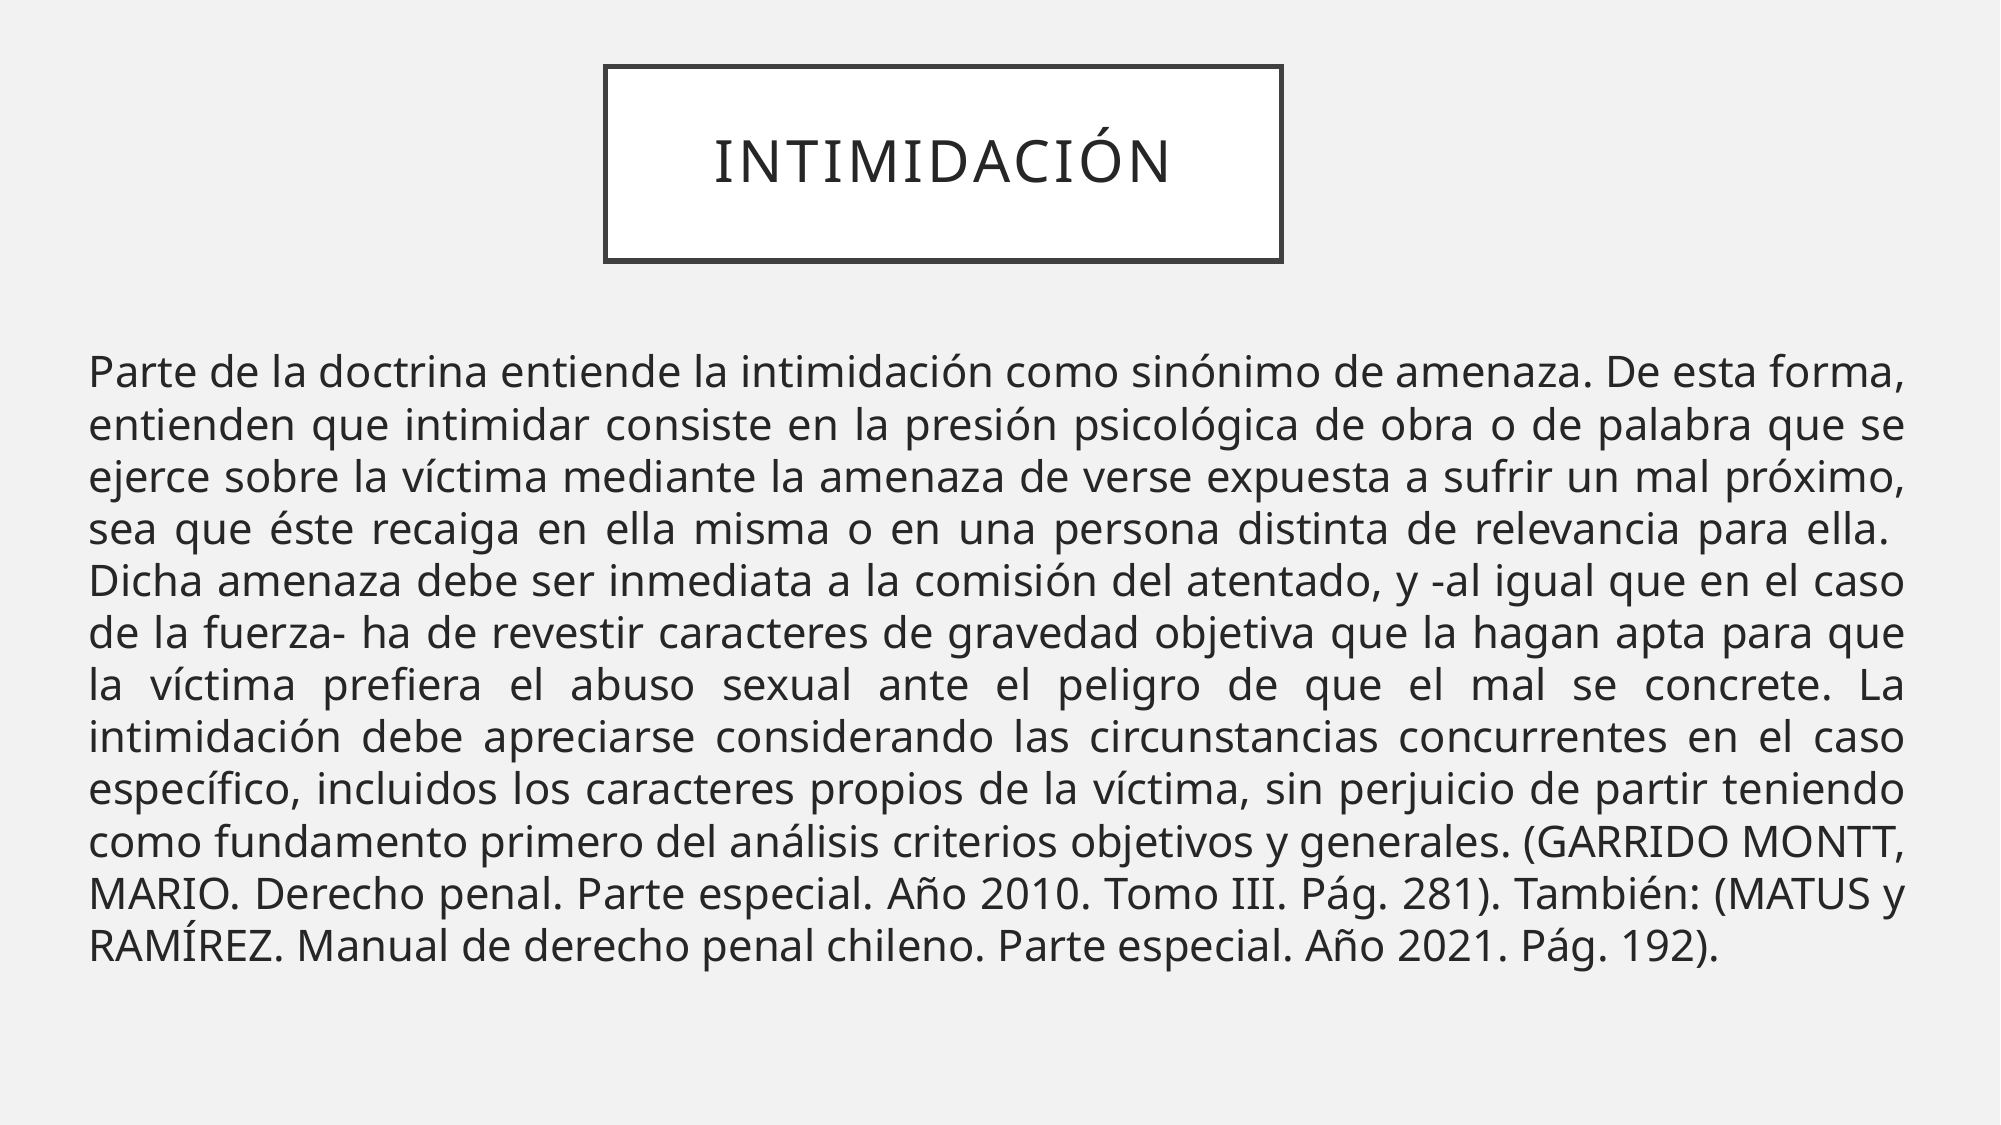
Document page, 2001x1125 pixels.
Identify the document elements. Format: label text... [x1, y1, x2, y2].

list Parte de la doctrina entiende la intimidación como sinónimo de amenaza. De esta forma, entienden que intimidar consiste en la presión psicológica de obra o de palabra que se ejerce sobre la víctima mediante la amenaza de verse expuesta a sufrir un mal próximo, sea que éste recaiga en ella misma o en una persona distinta de relevancia para ella. Dicha amenaza debe ser inmediata a la comisión del atentado, y -al igual que en el caso de la fuerza- ha de revestir caracteres de gravedad objetiva que la hagan apta para que la víctima prefiera el abuso sexual ante el peligro de que el mal se concrete. La intimidación debe apreciarse considerando las circunstancias concurrentes en el caso específico, incluidos los caracteres propios de la víctima, sin perjuicio de partir teniendo como fundamento primero del análisis criterios objetivos y generales. (GARRIDO MONTT, MARIO. Derecho penal. Parte especial. Año 2010. Tomo III. Pág. 281). También: (MATUS y RAMÍREZ. Manual de derecho penal chileno. Parte especial. Año 2021. Pág. 192). [73, 336, 1924, 1022]
title INTIMIDACIÓN [603, 64, 1284, 264]
